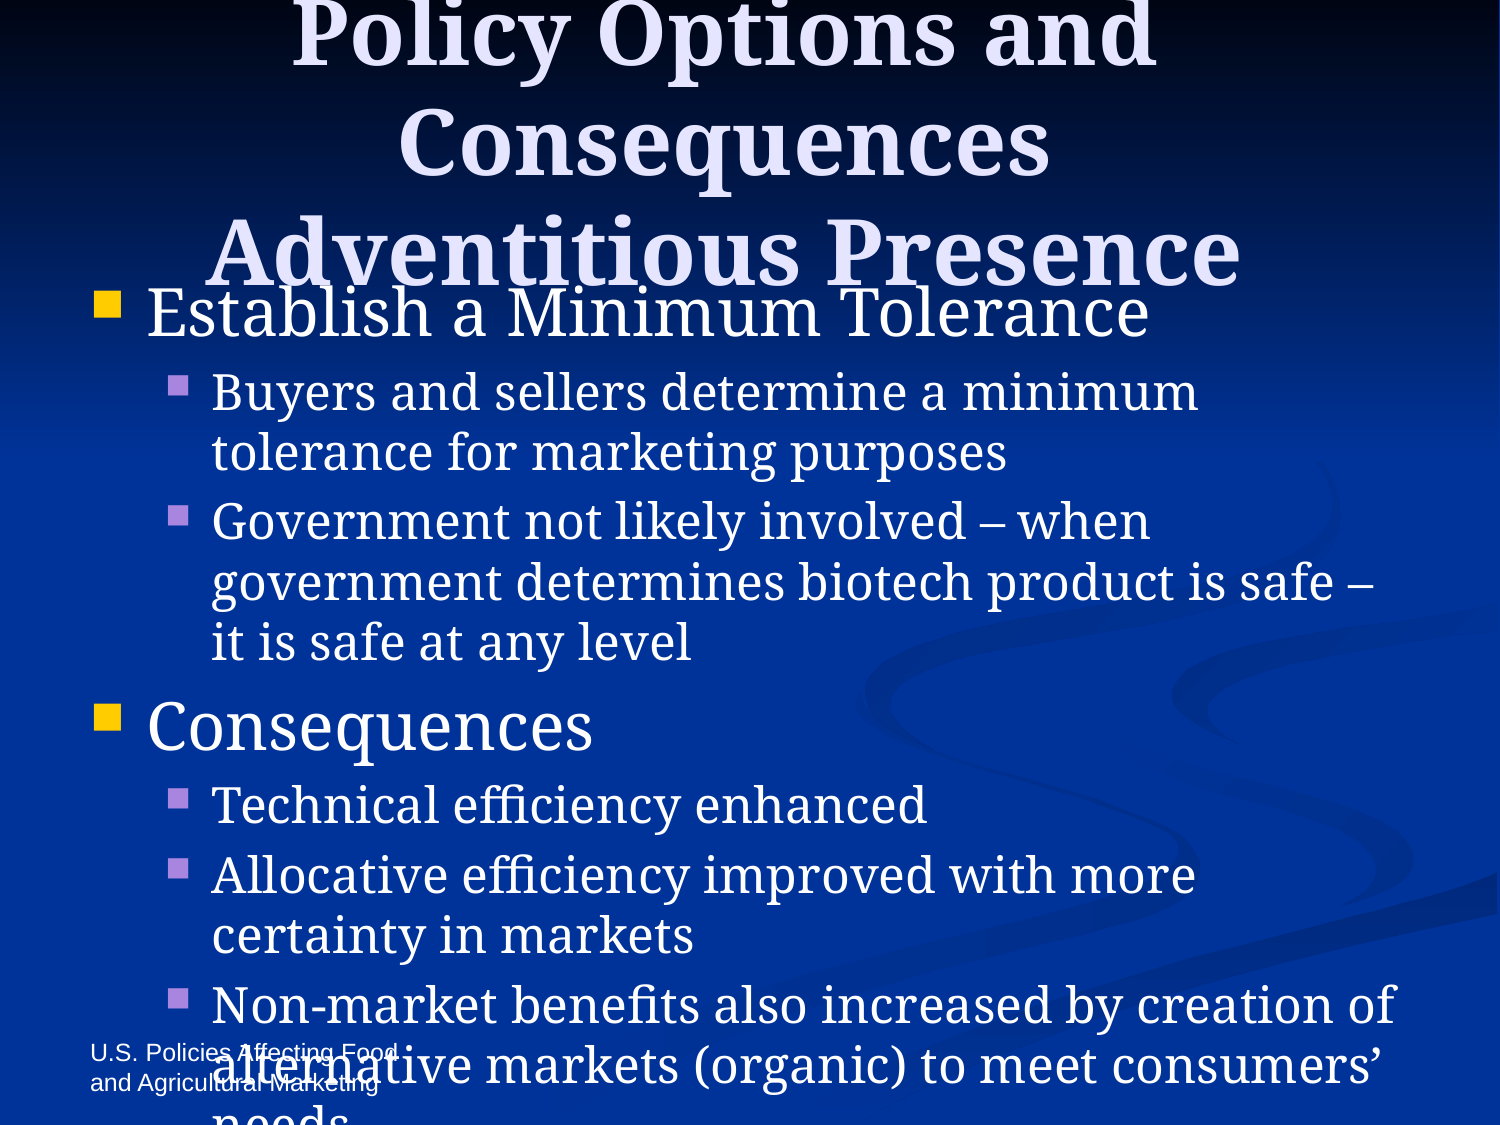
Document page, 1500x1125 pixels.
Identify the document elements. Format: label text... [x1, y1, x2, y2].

title Policy Options and Consequences Adventitious Presence [24, 44, 1426, 233]
list Establish a Minimum Tolerance Buyers and sellers determine a minimum tolerance for marketing purposes Government not likely involved – when government determines biotech product is safe – it is safe at any level Consequences Technical efficiency enhanced Allocative efficiency improved with more certainty in markets Non-market benefits also increased by creation of alternative markets (organic) to meet consumers’ needs [74, 262, 1426, 1006]
slide_number U.S. Policies Affecting Food and Agricultural Marketing [74, 1025, 426, 1104]
